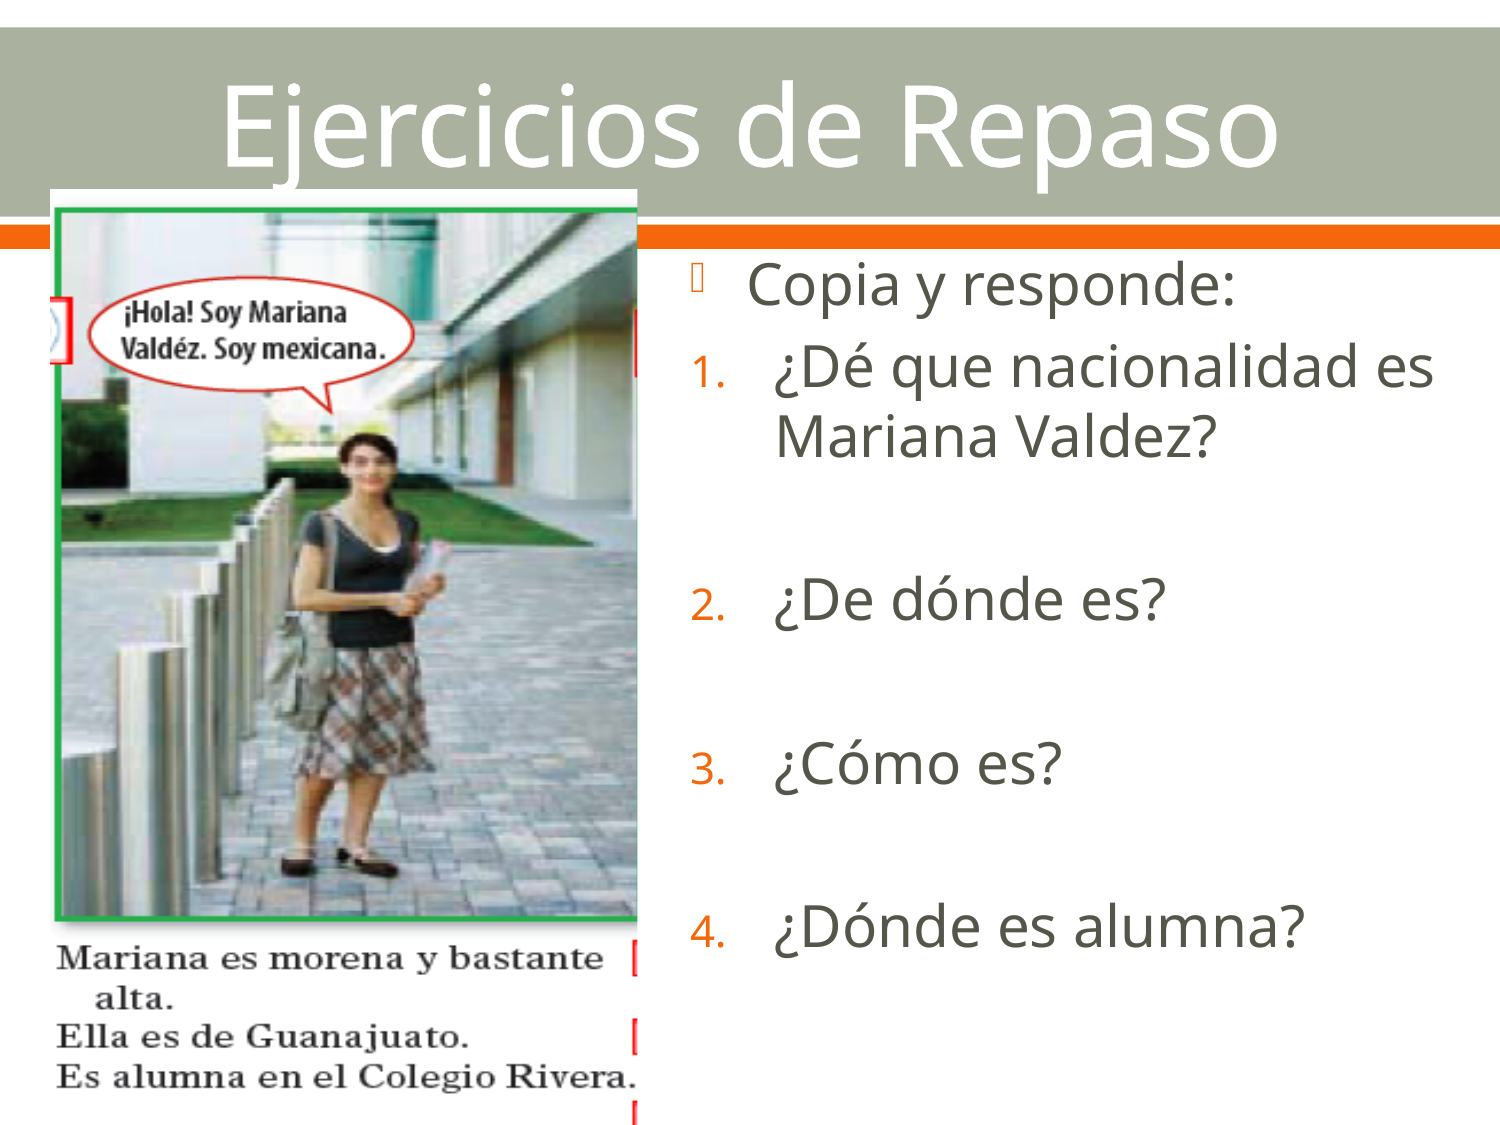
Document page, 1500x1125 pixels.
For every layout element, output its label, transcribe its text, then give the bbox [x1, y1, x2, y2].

list Copia y responde: ¿Dé que nacionalidad es Mariana Valdez? ¿De dónde es? ¿Cómo es? ¿Dónde es alumna? [675, 240, 1488, 1125]
picture [49, 188, 638, 1125]
title Ejercicios de Repaso [75, 29, 1425, 213]
